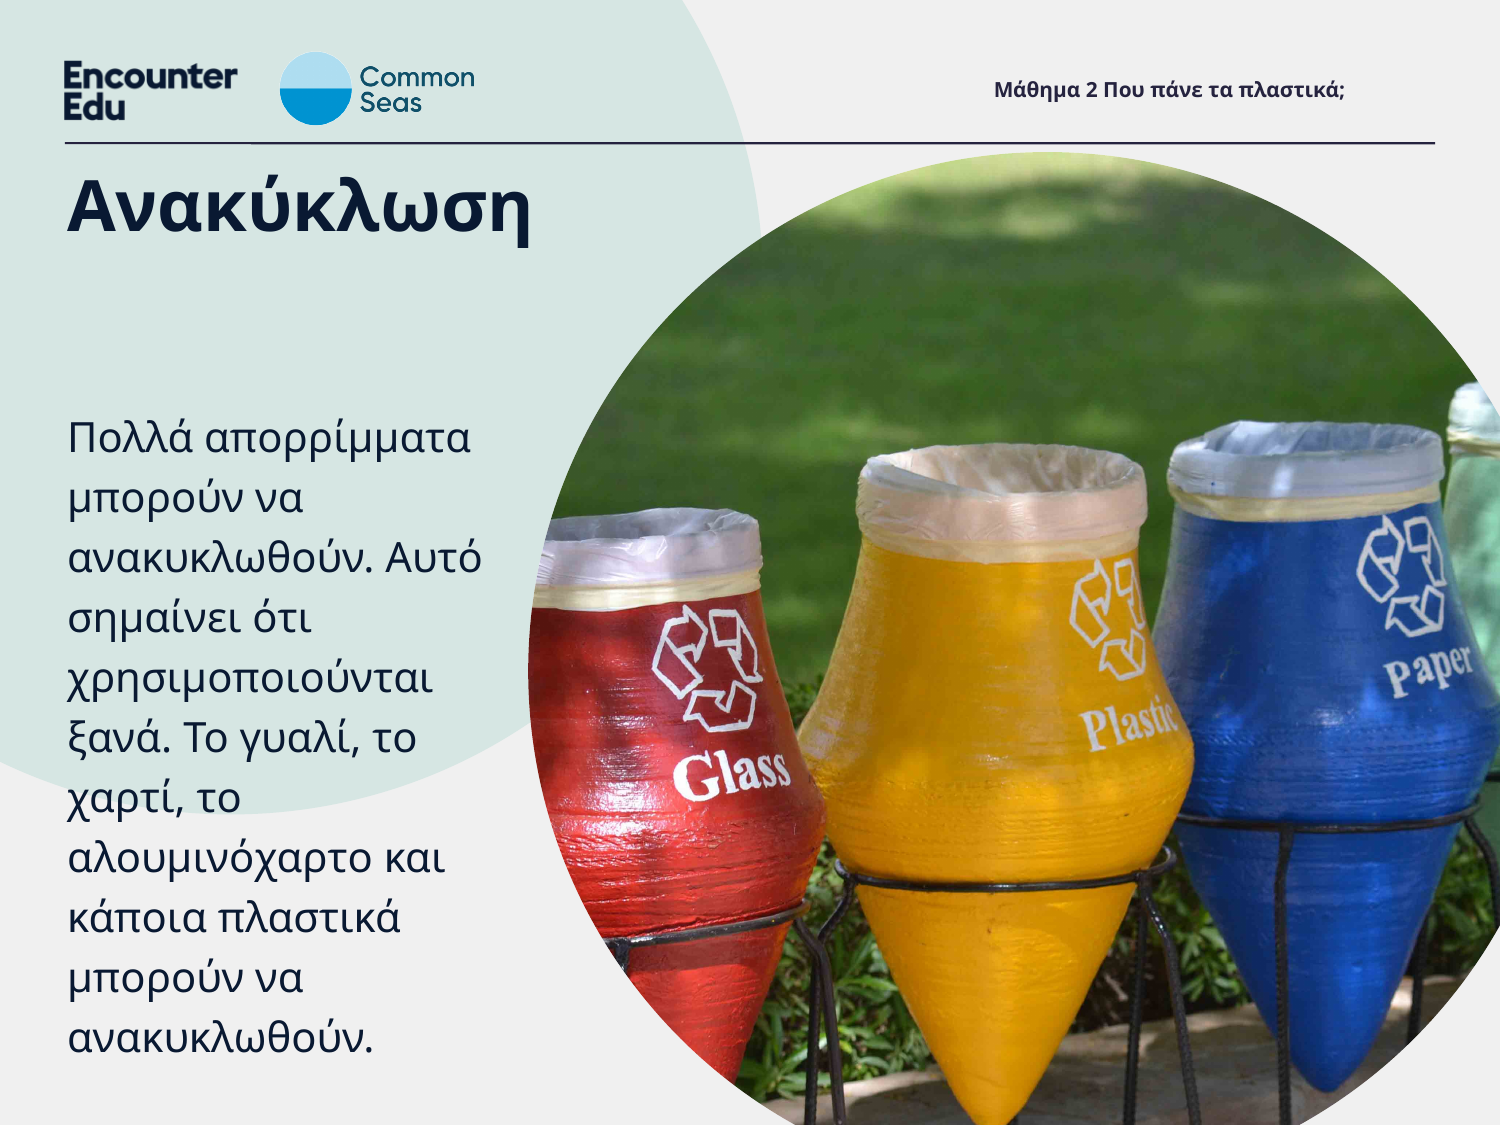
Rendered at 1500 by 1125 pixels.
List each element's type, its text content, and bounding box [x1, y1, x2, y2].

text_box [528, 152, 1500, 1125]
list Ανακύκλωση [59, 162, 584, 388]
picture [272, 49, 482, 128]
list Πολλά απορρίμματα μπορούν να ανακυκλωθούν. Αυτό σημαίνει ότι χρησιμοποιούνται ξανά. Το γυαλί, το χαρτί, το αλουμινόχαρτο και κάποια πλαστικά μπορούν να ανακυκλωθούν. [59, 392, 512, 791]
picture [60, 59, 243, 122]
title Μάθημα 2 Που πάνε τα πλαστικά; [749, 67, 1359, 114]
